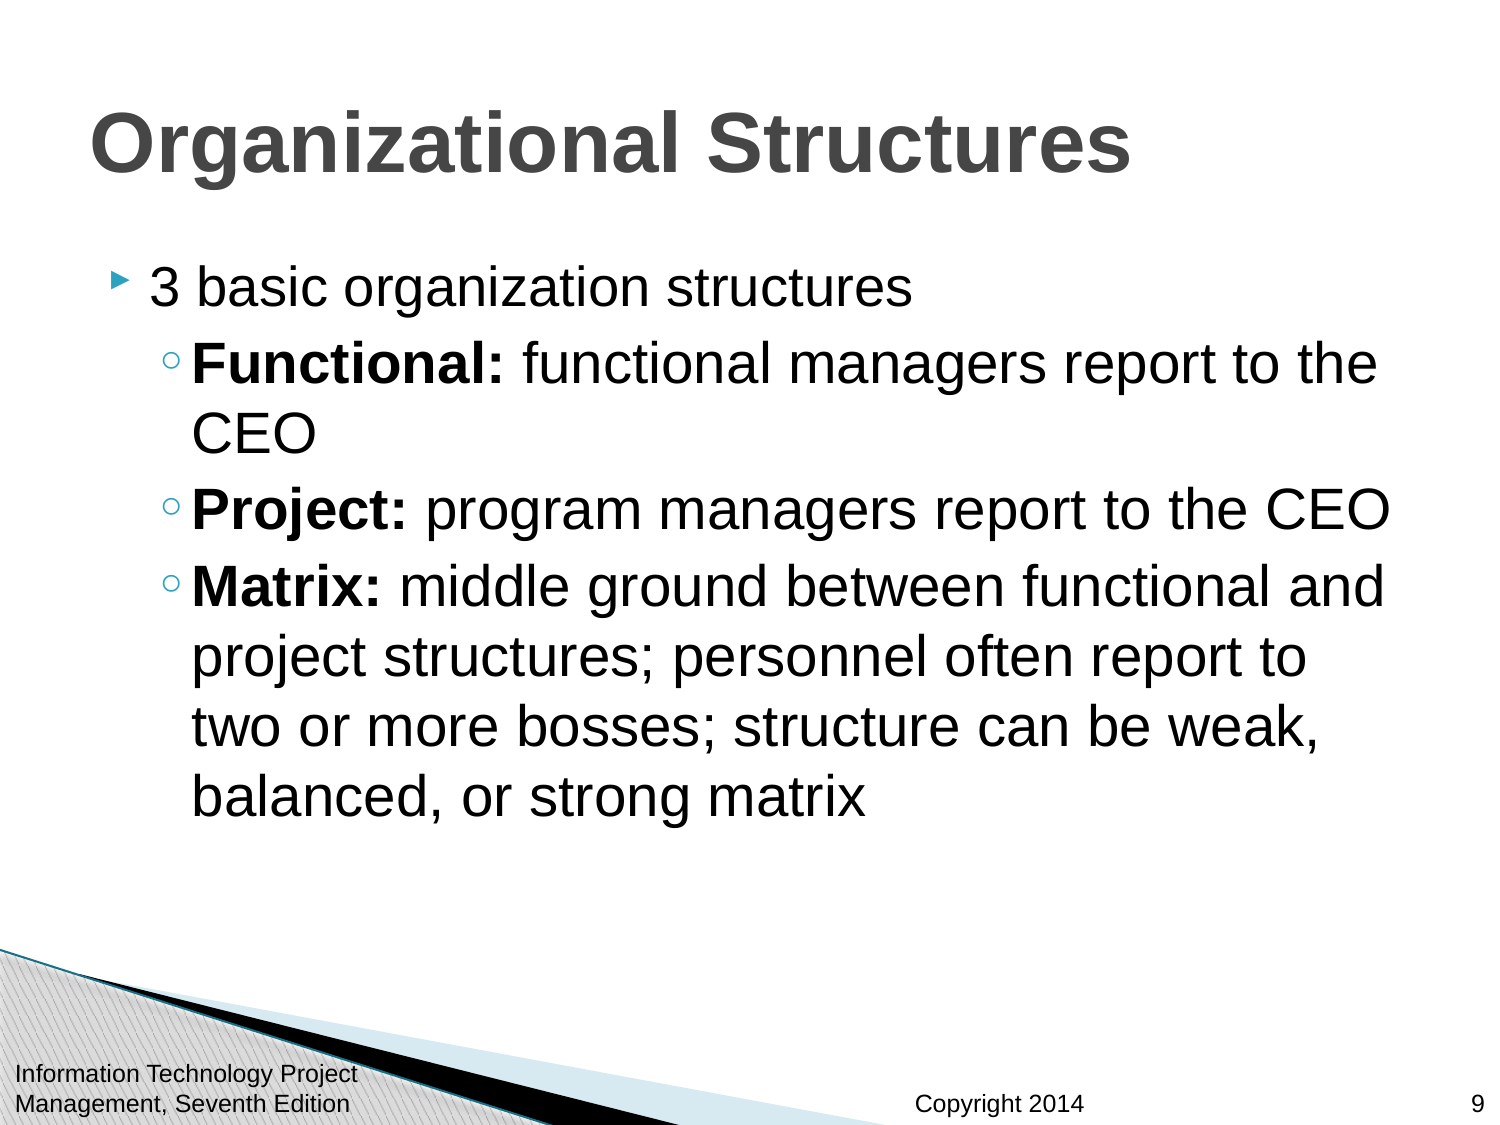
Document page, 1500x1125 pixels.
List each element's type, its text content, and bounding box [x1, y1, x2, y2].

slide_number 9 [1408, 1065, 1500, 1125]
list 3 basic organization structures Functional: functional managers report to the CEO Project: program managers report to the CEO Matrix: middle ground between functional and project structures; personnel often report to two or more bosses; structure can be weak, balanced, or strong matrix [74, 242, 1426, 986]
title Organizational Structures [75, 45, 1425, 233]
footer Information Technology Project Management, Seventh Edition [0, 1065, 425, 1125]
